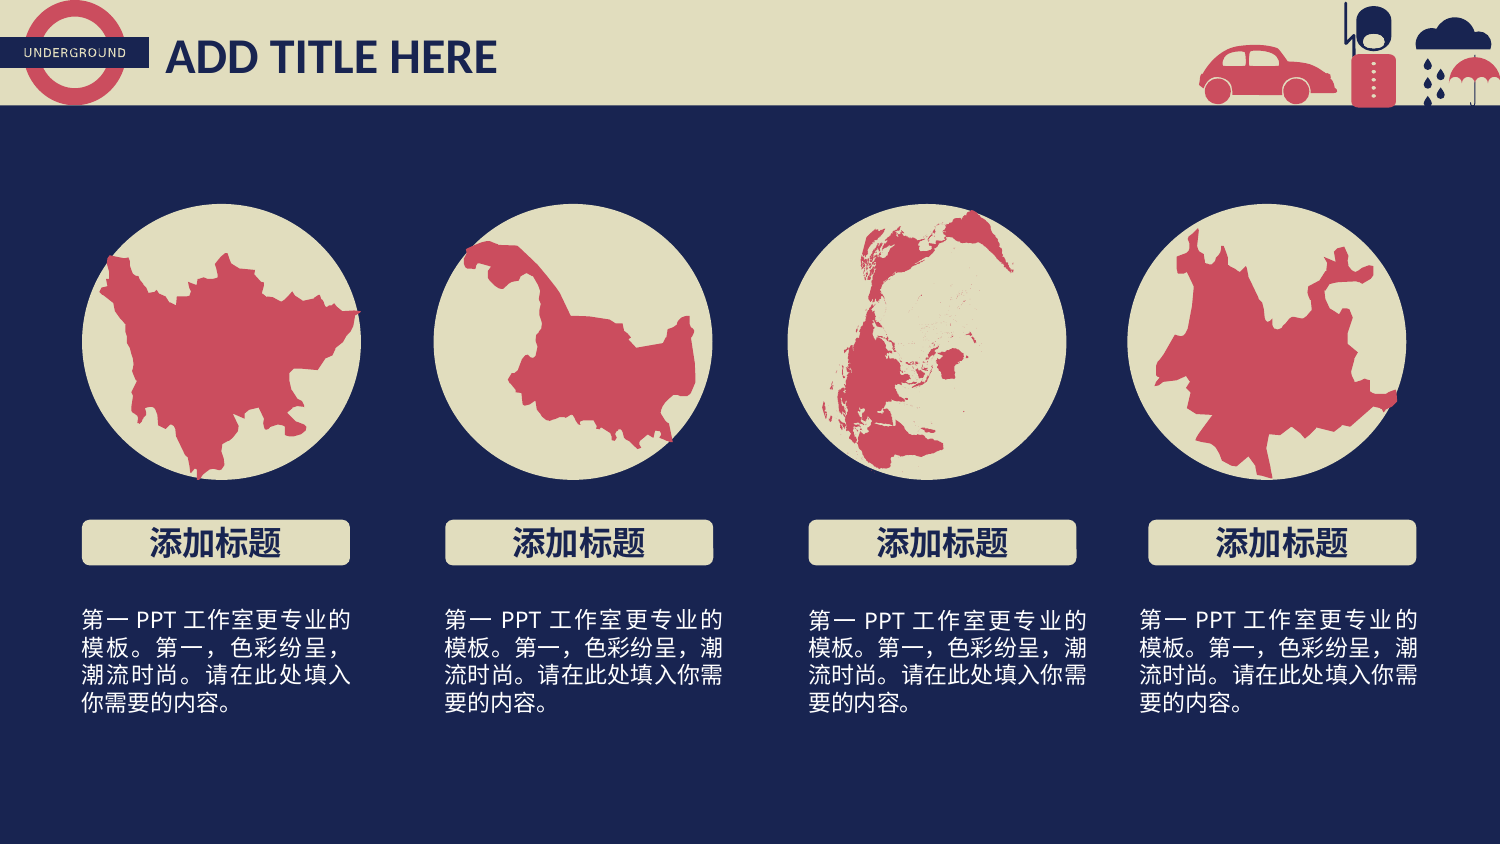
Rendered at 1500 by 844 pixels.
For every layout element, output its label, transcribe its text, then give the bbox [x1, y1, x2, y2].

text_box 添加标题 [81, 519, 350, 566]
text_box [82, 264, 196, 478]
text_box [787, 201, 1067, 481]
text_box 第一PPT工作室更专业的模板。第一，色彩纷呈，潮流时尚。请在此处填入你需要的内容。 [70, 600, 364, 722]
text_box [99, 253, 361, 480]
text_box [433, 203, 713, 481]
text_box 第一PPT工作室更专业的模板。第一，色彩纷呈，潮流时尚。请在此处填入你需要的内容。 [796, 600, 1099, 750]
text_box 第一PPT工作室更专业的模板。第一，色彩纷呈，潮流时尚。请在此处填入你需要的内容。 [433, 600, 736, 722]
text_box 添加标题 [445, 519, 714, 566]
text_box 添加标题 [1148, 519, 1417, 566]
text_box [0, 0, 1500, 108]
text_box [113, 203, 358, 311]
text_box 第一PPT工作室更专业的模板。第一，色彩纷呈，潮流时尚。请在此处填入你需要的内容。 [1127, 600, 1430, 722]
text_box 添加标题 [808, 519, 1077, 566]
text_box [1127, 203, 1407, 481]
text_box [201, 314, 361, 480]
